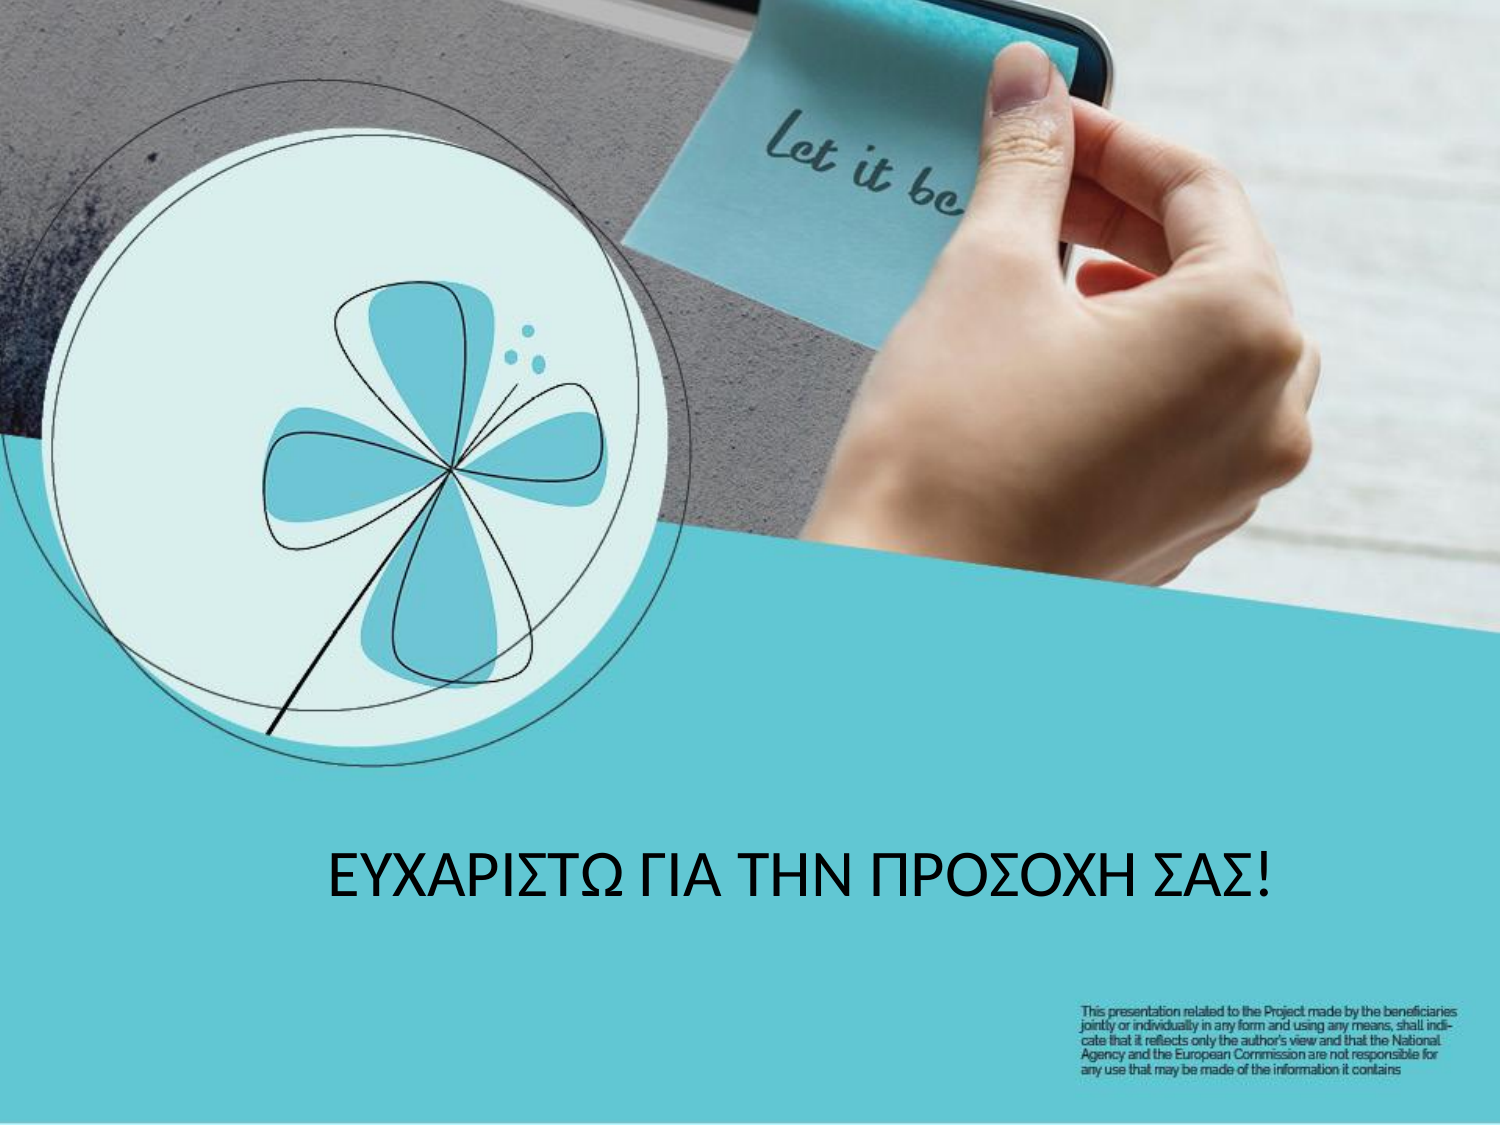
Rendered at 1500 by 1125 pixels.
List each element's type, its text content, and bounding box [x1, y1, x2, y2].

text_box ΕΥΧΑΡΙΣΤΩ ΓΙΑ ΤΗΝ ΠΡΟΣΟΧΗ ΣΑΣ! [312, 822, 1319, 918]
picture [0, 0, 1500, 1125]
